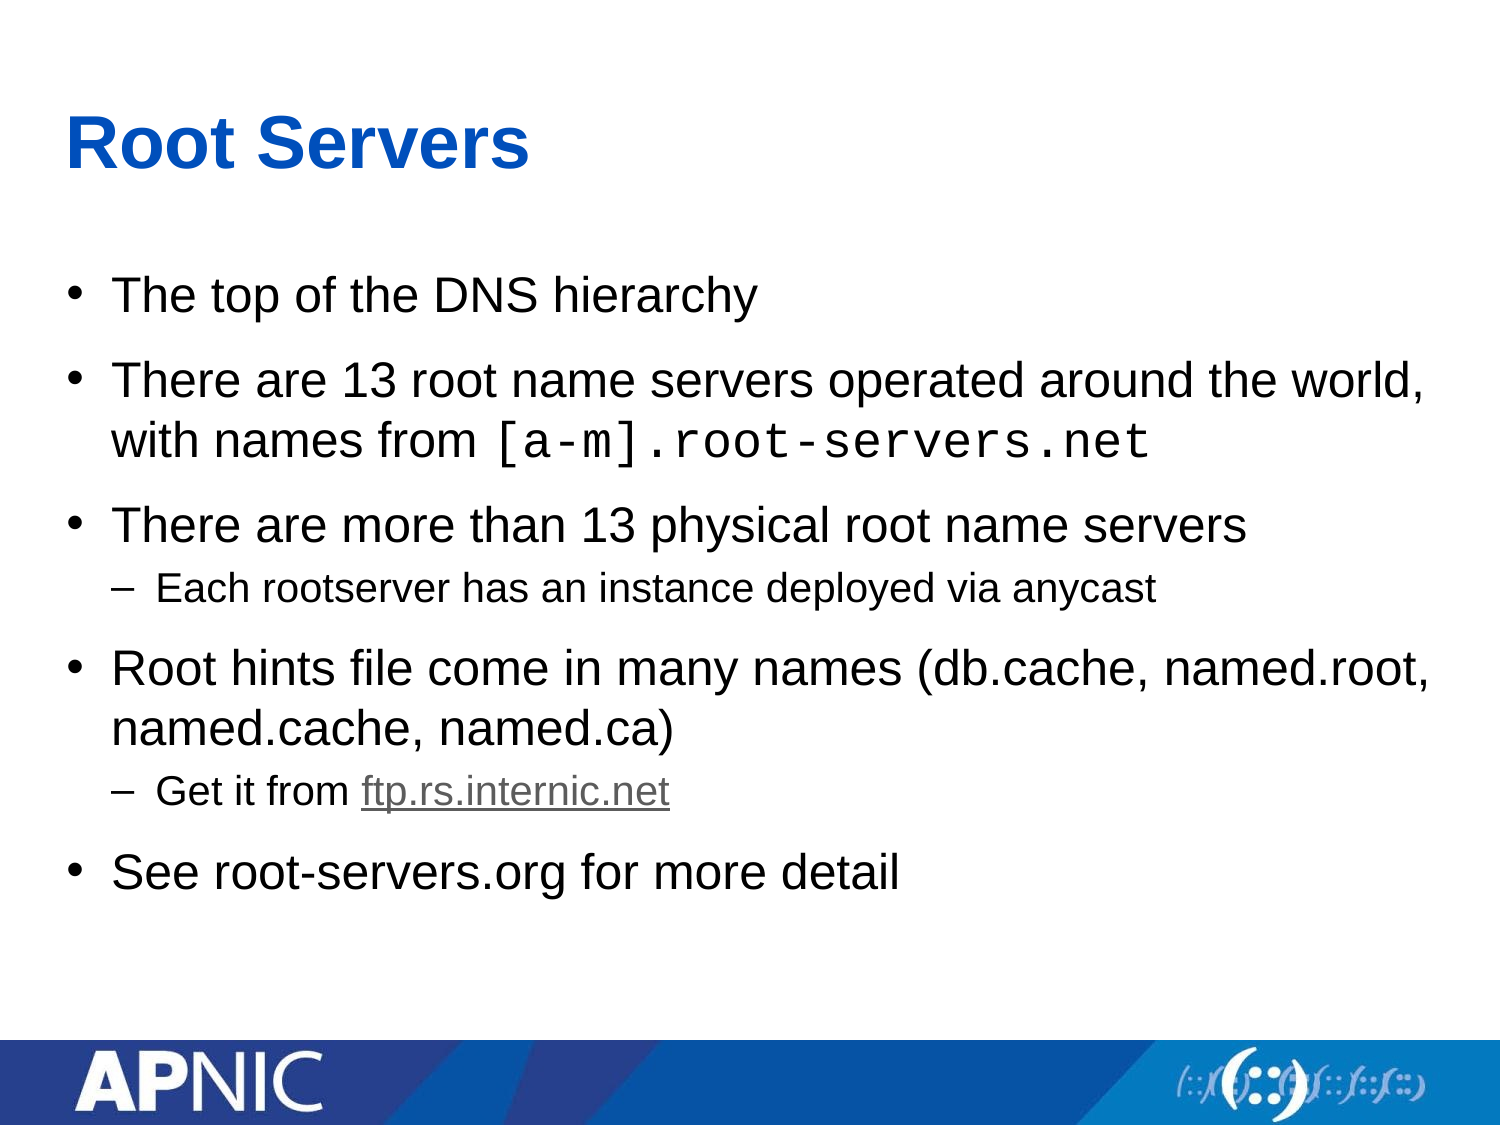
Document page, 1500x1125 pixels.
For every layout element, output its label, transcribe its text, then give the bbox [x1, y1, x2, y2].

list The top of the DNS hierarchy There are 13 root name servers operated around the world, with names from [a-m].root-servers.net There are more than 13 physical root name servers Each rootserver has an instance deployed via anycast Root hints file come in many names (db.cache, named.root, named.cache, named.ca) Get it from ftp.rs.internic.net See root-servers.org for more detail [66, 262, 1437, 1012]
picture [0, 1040, 1500, 1125]
title Root Servers [64, 45, 1436, 233]
